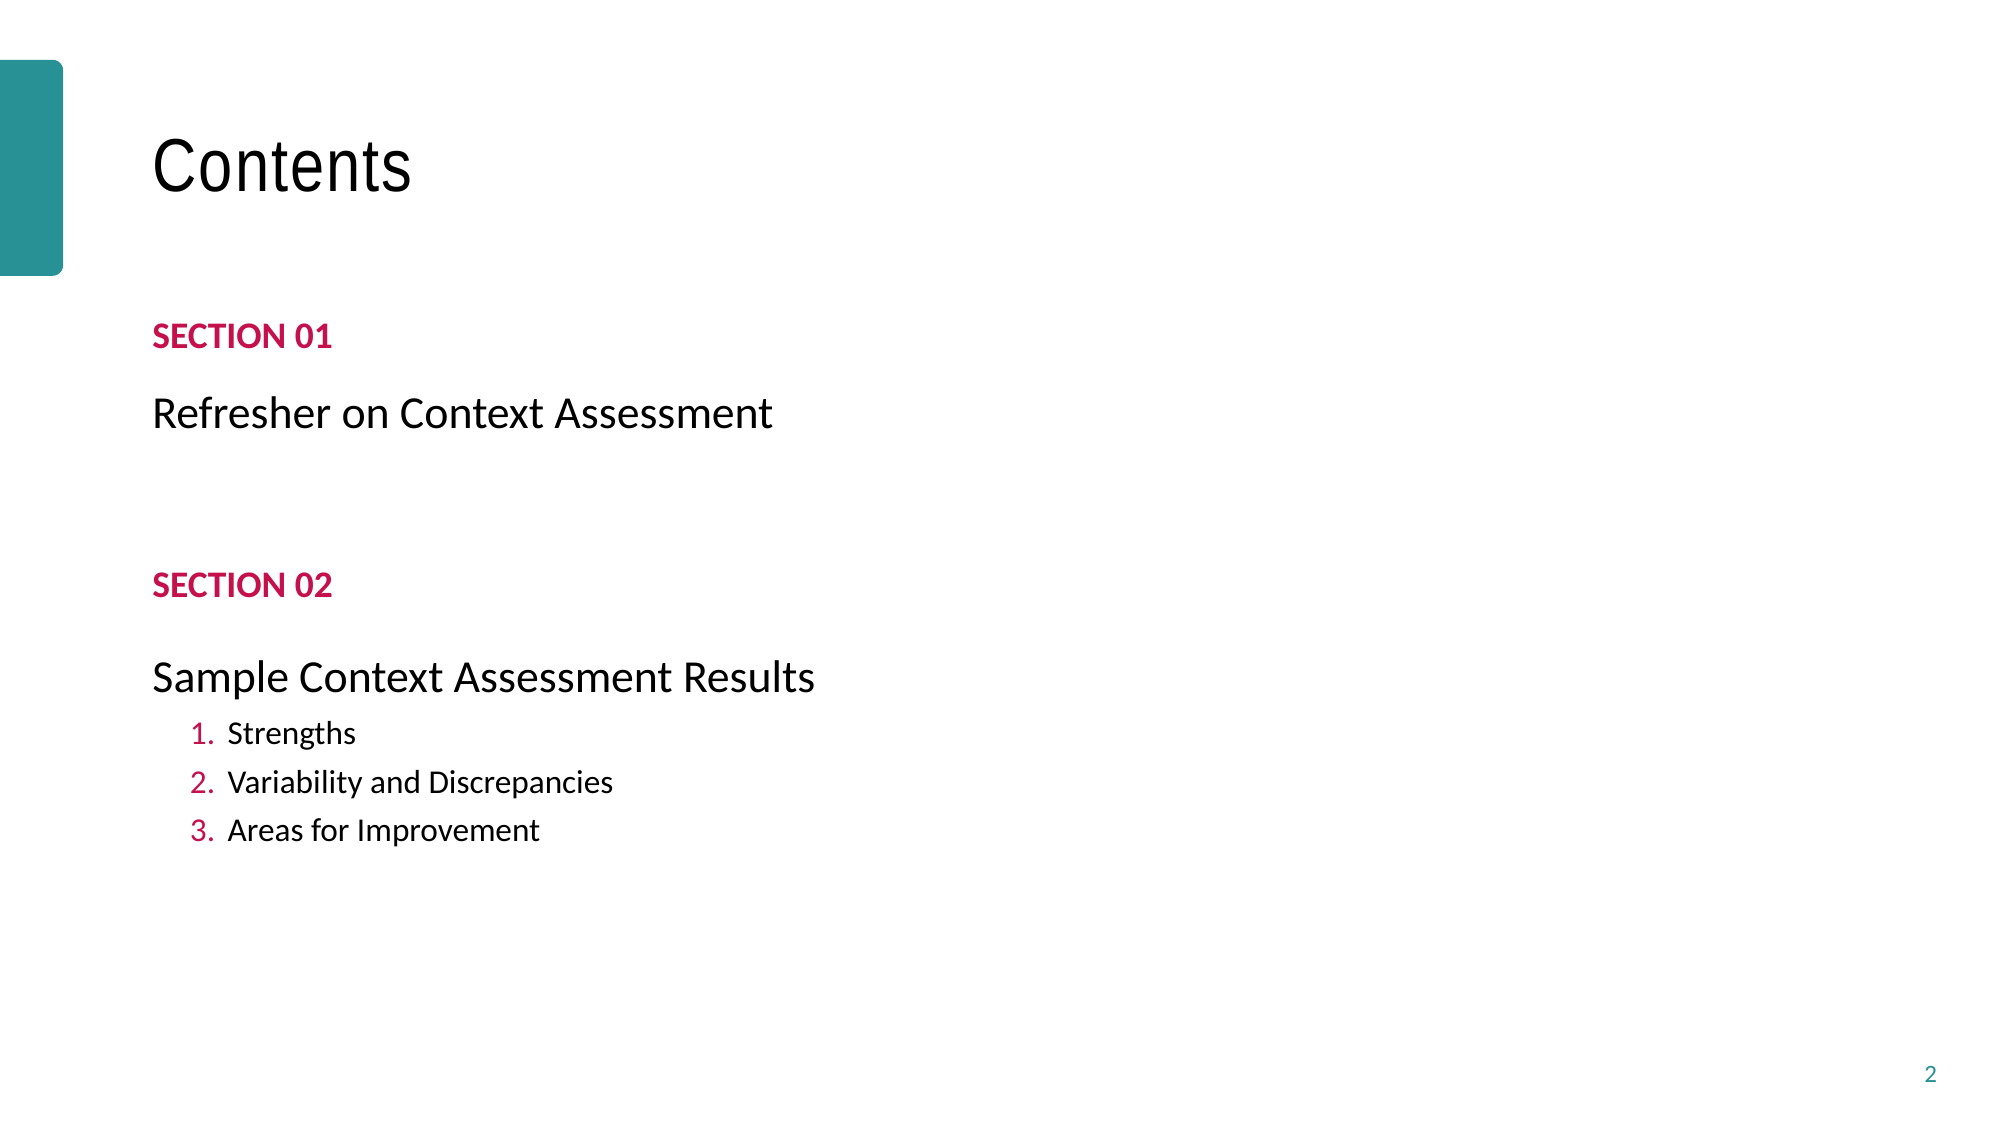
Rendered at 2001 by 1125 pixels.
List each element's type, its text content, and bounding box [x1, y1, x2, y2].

list SECTION 01 Refresher on Context Assessment SECTION 02 Sample Context Assessment Results Strengths Variability and Discrepancies Areas for Improvement [137, 299, 979, 1043]
slide_number 2 [1502, 1042, 1953, 1103]
title Contents [137, 58, 1863, 276]
